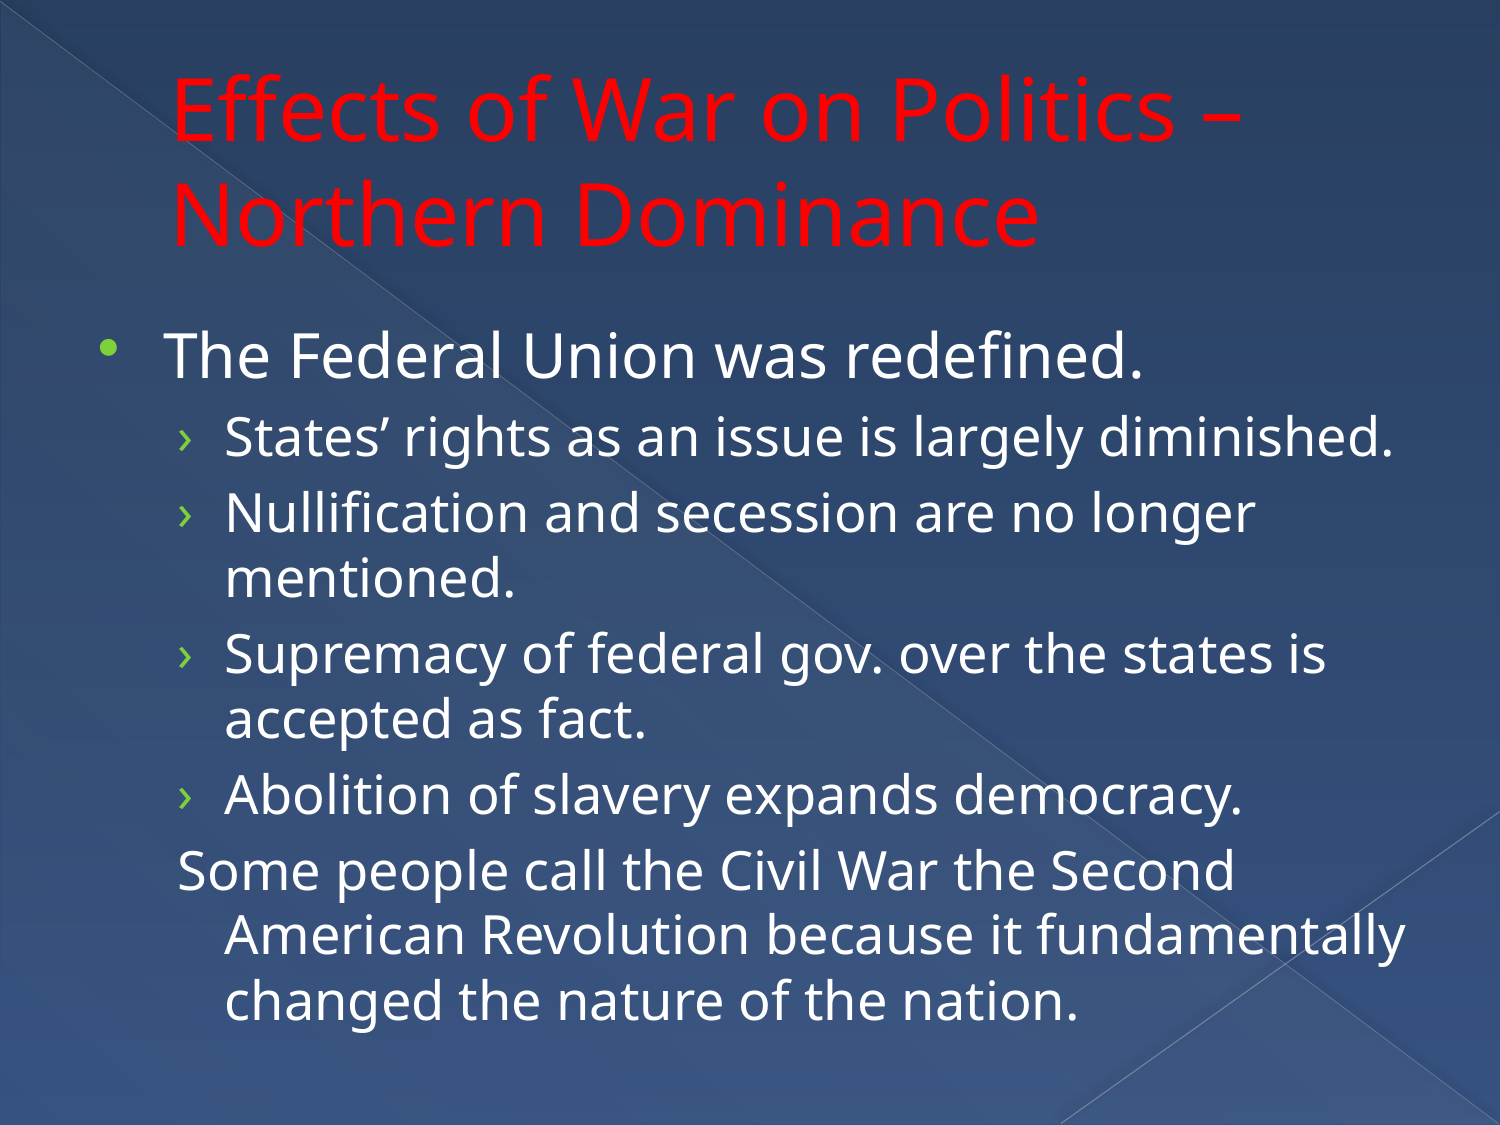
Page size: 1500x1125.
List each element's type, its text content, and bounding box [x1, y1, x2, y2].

list The Federal Union was redefined. States’ rights as an issue is largely diminished. Nullification and secession are no longer mentioned. Supremacy of federal gov. over the states is accepted as fact. Abolition of slavery expands democracy. Some people call the Civil War the Second American Revolution because it fundamentally changed the nature of the nation. [75, 308, 1425, 1059]
title Effects of War on Politics – Northern Dominance [75, 43, 1425, 274]
